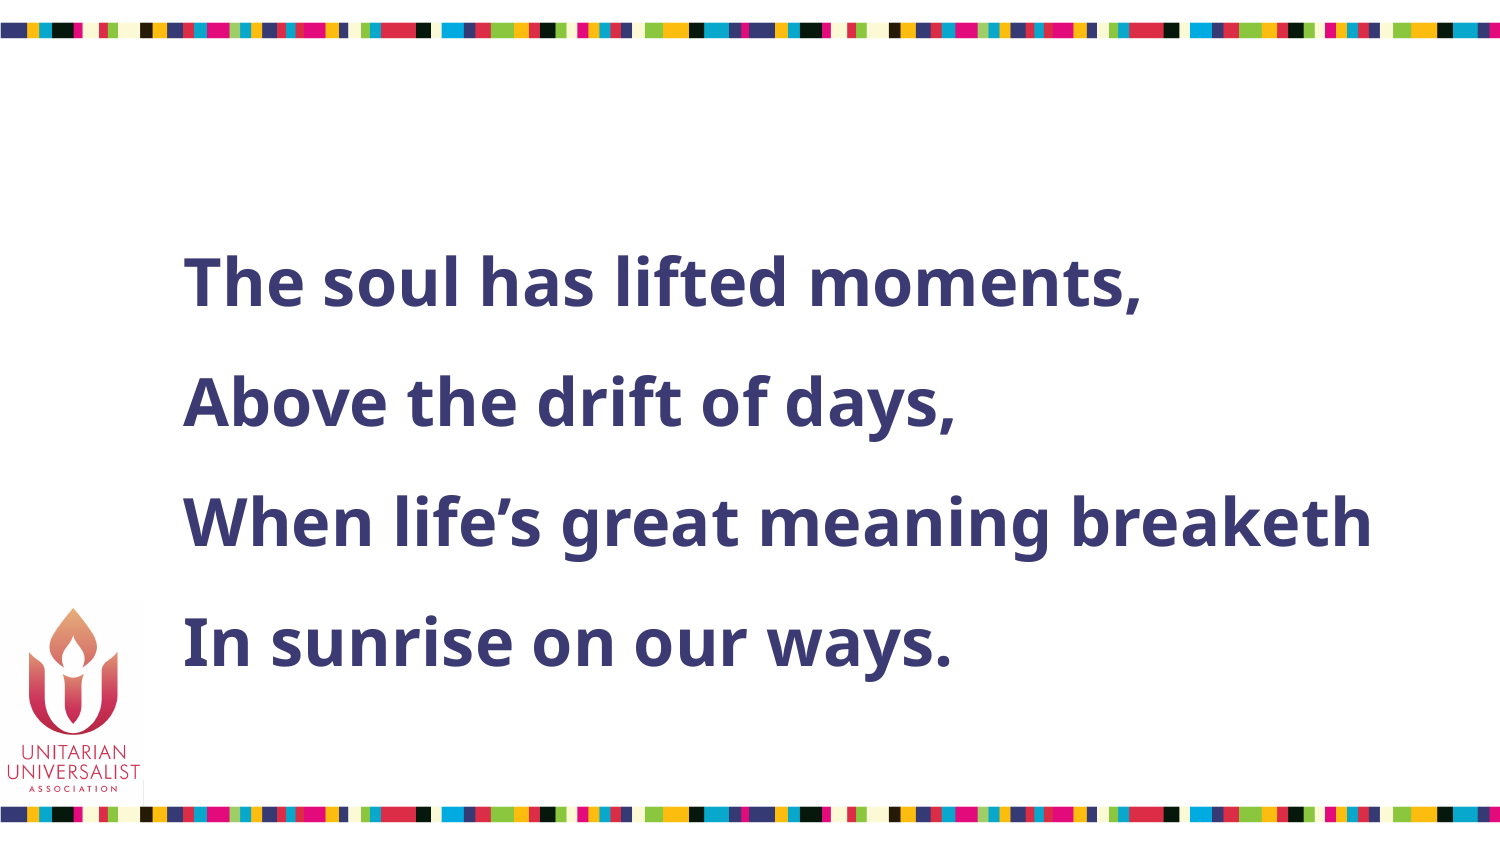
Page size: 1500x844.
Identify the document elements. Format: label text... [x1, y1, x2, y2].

picture [0, 22, 1500, 40]
text_box The soul has lifted moments, Above the drift of days, When life’s great meaning breaketh In sunrise on our ways. [168, 184, 1421, 695]
picture [0, 600, 1500, 824]
